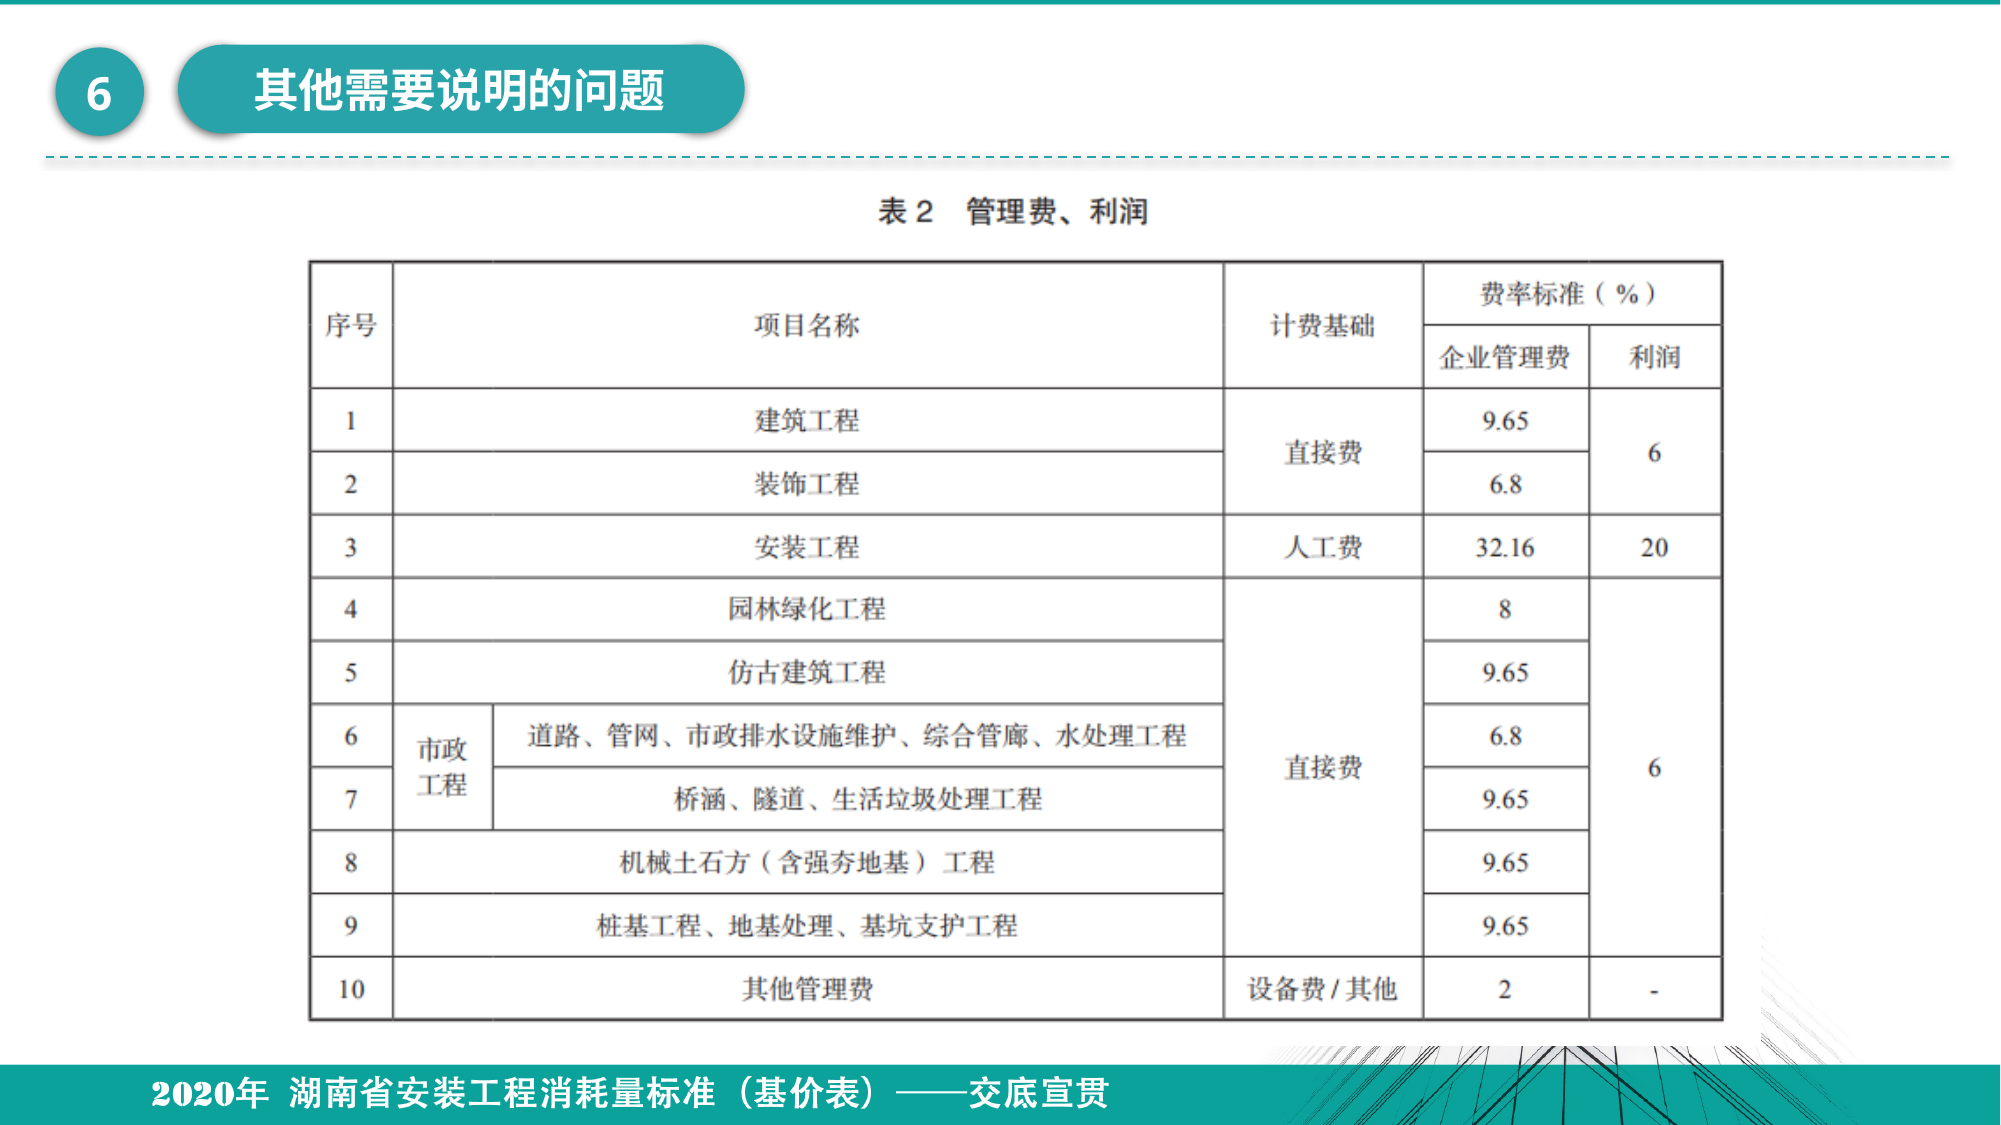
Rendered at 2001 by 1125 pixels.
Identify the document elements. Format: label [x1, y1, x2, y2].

picture [0, 0, 2001, 1125]
text_box [45, 44, 1955, 158]
